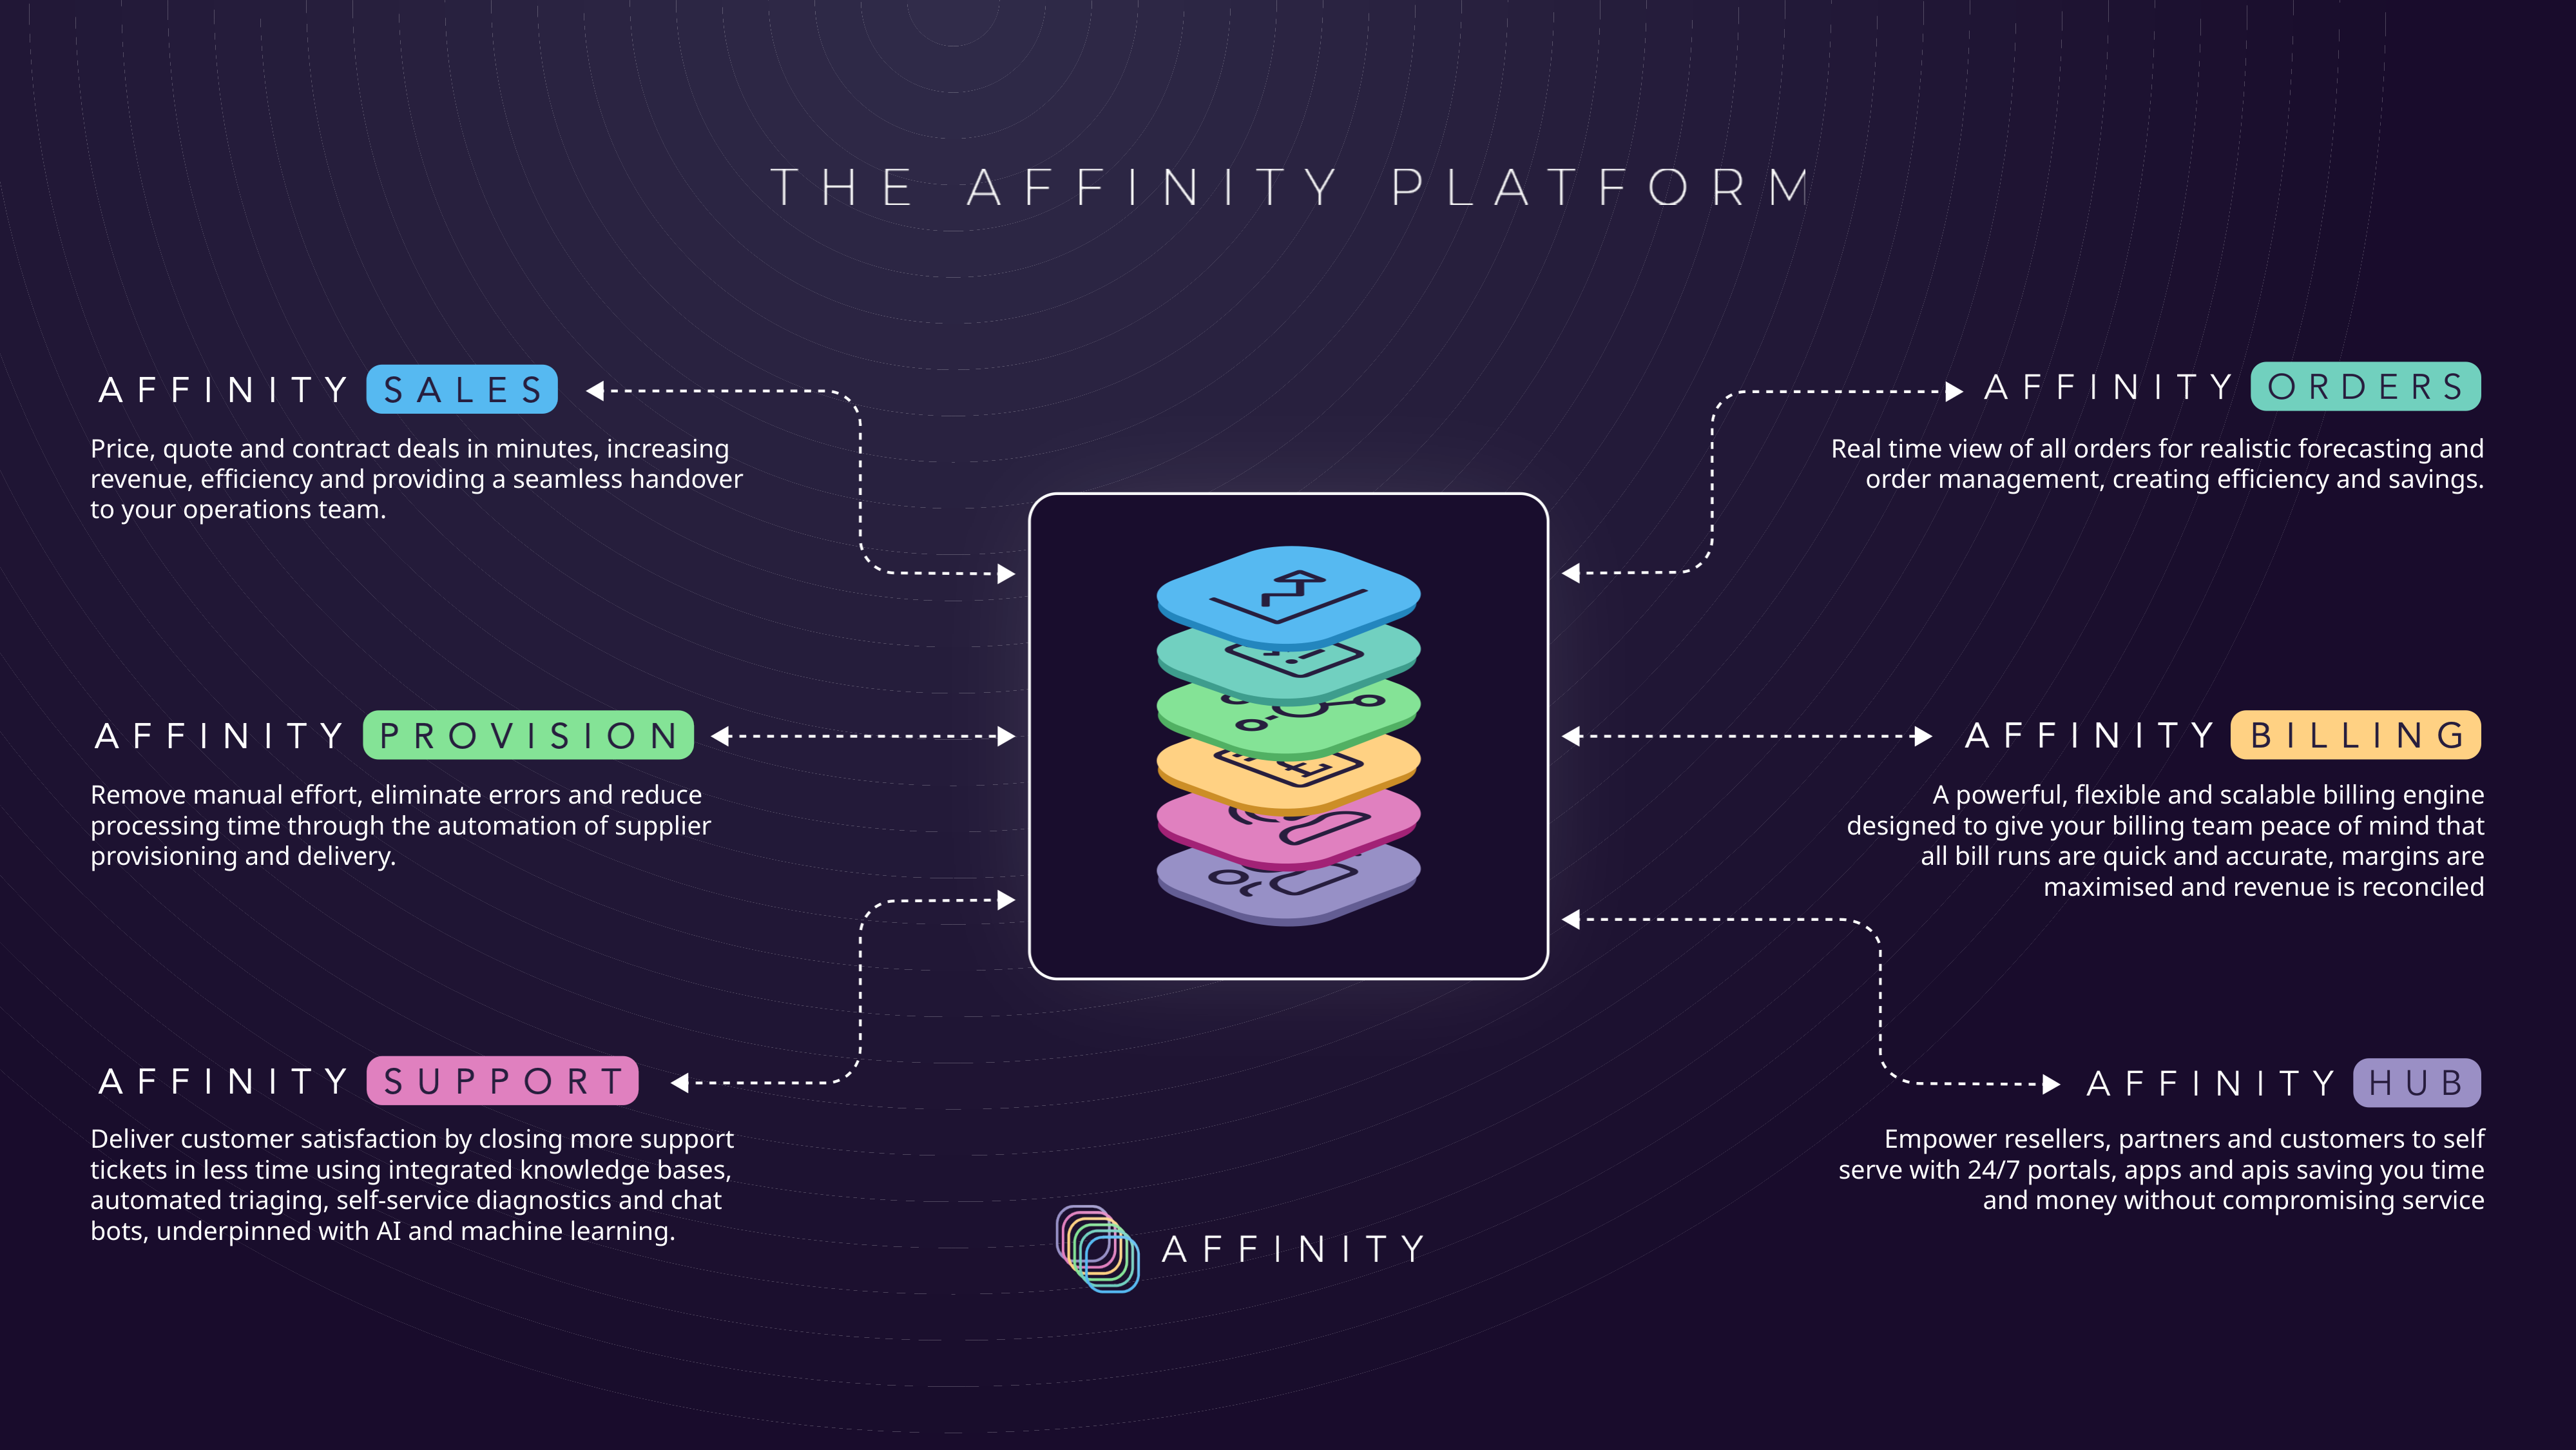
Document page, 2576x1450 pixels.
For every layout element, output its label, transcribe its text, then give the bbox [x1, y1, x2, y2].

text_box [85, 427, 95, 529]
text_box Deliver customer satisfaction by closing more support tickets in less time using integrated knowledge bases, automated triaging, self-service diagnostics and chat bots, underpinned with AI and machine learning. [85, 1117, 751, 1250]
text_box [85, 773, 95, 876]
picture [95, 284, 2481, 1188]
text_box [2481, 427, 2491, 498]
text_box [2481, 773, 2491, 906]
picture [770, 168, 1806, 206]
text_box Empower resellers, partners and customers to self serve with 24/7 portals, apps and apis saving you time and money without compromising service [1824, 1117, 2491, 1220]
picture [1053, 1202, 1426, 1297]
